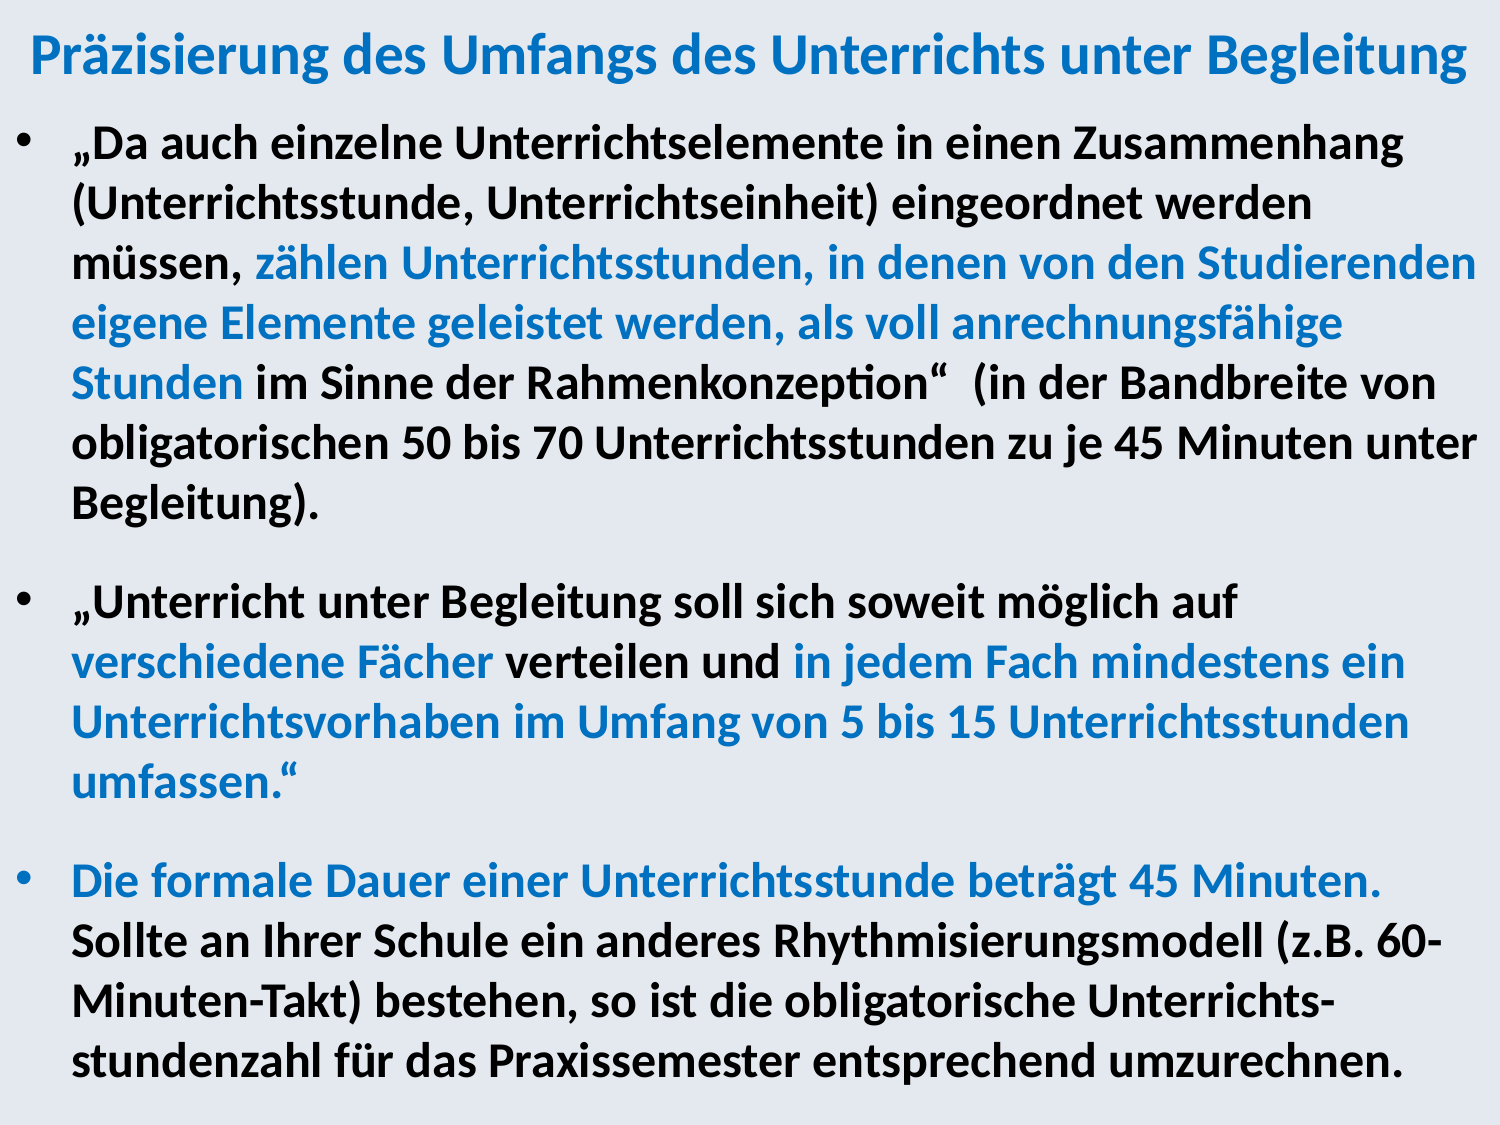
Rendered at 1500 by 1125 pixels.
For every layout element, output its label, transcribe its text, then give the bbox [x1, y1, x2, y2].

title Präzisierung des Umfangs des Unterrichts unter Begleitung [0, 0, 1500, 101]
list „Da auch einzelne Unterrichtselemente in einen Zusammenhang (Unterrichtsstunde, Unterrichtseinheit) eingeordnet werden müssen, zählen Unterrichtsstunden, in denen von den Studierenden eigene Elemente geleistet werden, als voll anrechnungsfähige Stunden im Sinne der Rahmenkonzeption“ (in der Bandbreite von obligatorischen 50 bis 70 Unterrichtsstunden zu je 45 Minuten unter Begleitung). „Unterricht unter Begleitung soll sich soweit möglich auf verschiedene Fächer verteilen und in jedem Fach mindestens ein Unterrichtsvorhaben im Umfang von 5 bis 15 Unterrichtsstunden umfassen.“ Die formale Dauer einer Unterrichtsstunde beträgt 45 Minuten. Sollte an Ihrer Schule ein anderes Rhythmisierungsmodell (z.B. 60-Minuten-Takt) bestehen, so ist die obligatorische Unterrichts-stundenzahl für das Praxissemester entsprechend umzurechnen. [0, 101, 1500, 1125]
